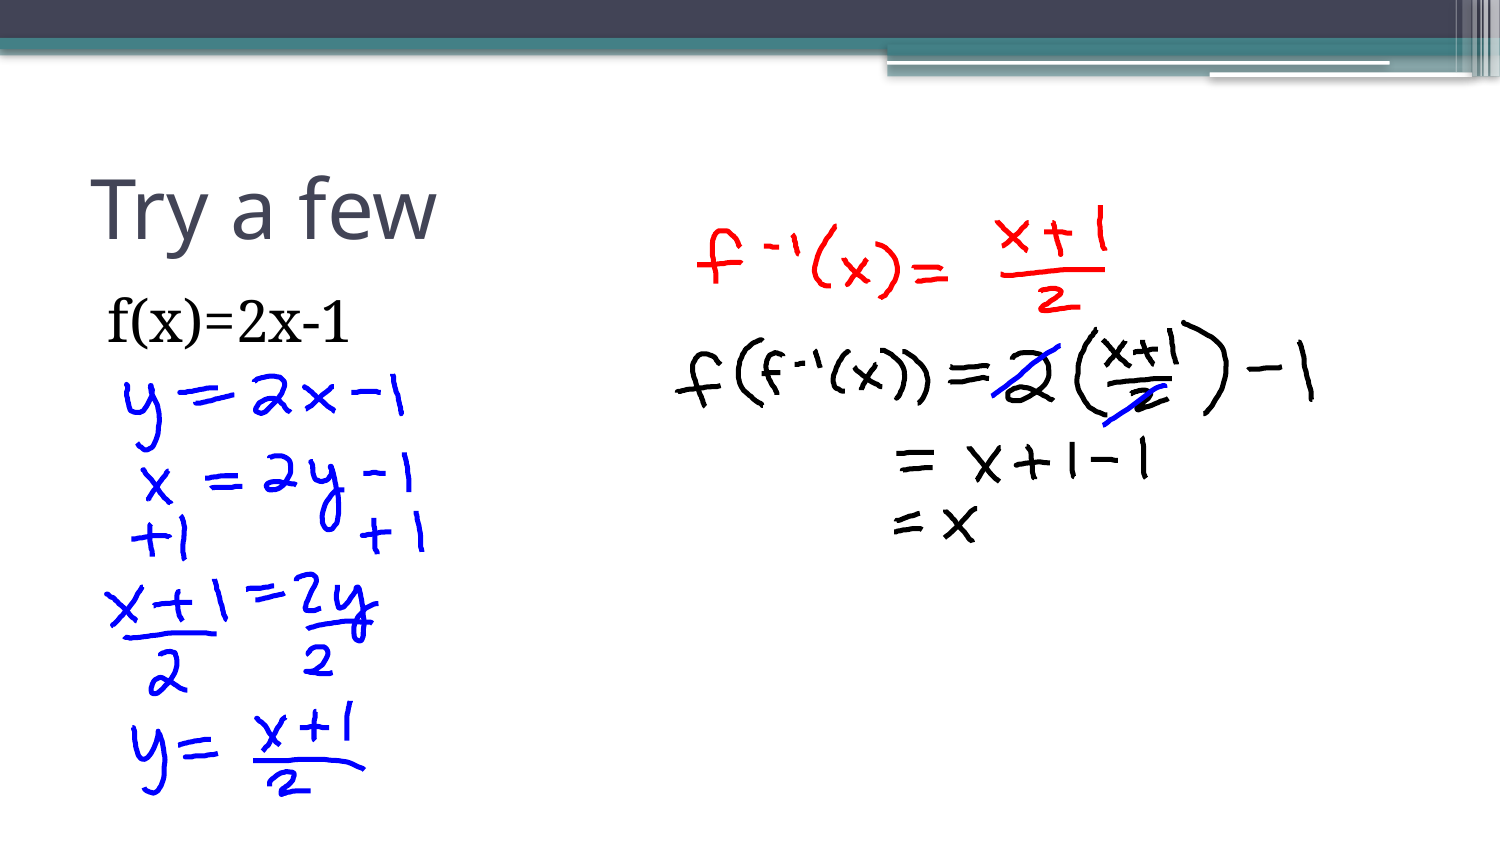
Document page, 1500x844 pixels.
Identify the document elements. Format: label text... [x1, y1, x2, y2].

text_box [813, 349, 821, 369]
text_box [149, 523, 154, 557]
text_box [316, 725, 330, 729]
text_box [893, 436, 1147, 543]
text_box [179, 387, 218, 394]
text_box [853, 366, 867, 379]
text_box [295, 573, 322, 612]
text_box [1000, 268, 1105, 277]
text_box [1076, 328, 1108, 416]
text_box [697, 261, 743, 266]
text_box [147, 470, 169, 501]
text_box [319, 399, 336, 413]
text_box [1011, 351, 1043, 370]
text_box [255, 592, 286, 601]
text_box [306, 620, 374, 630]
text_box [142, 469, 157, 486]
text_box [1102, 339, 1116, 354]
text_box [372, 517, 376, 532]
text_box [1107, 377, 1172, 386]
text_box [1098, 205, 1106, 251]
text_box [176, 590, 184, 622]
text_box [111, 586, 143, 627]
text_box [273, 737, 281, 746]
text_box [150, 650, 188, 695]
text_box [766, 374, 781, 395]
text_box [351, 390, 381, 394]
text_box [303, 385, 318, 399]
text_box [1013, 237, 1028, 252]
text_box [868, 377, 883, 388]
text_box [255, 717, 272, 736]
text_box [305, 646, 333, 675]
text_box [194, 394, 235, 404]
text_box [761, 371, 781, 375]
text_box [711, 230, 742, 263]
text_box [123, 632, 217, 639]
text_box [765, 351, 784, 372]
text_box [860, 363, 877, 391]
text_box [152, 534, 171, 539]
text_box [1135, 396, 1169, 411]
text_box [950, 364, 990, 369]
text_box [265, 455, 297, 491]
text_box [737, 339, 764, 407]
text_box [178, 738, 211, 746]
text_box [210, 485, 243, 490]
text_box [902, 350, 929, 404]
text_box [1039, 287, 1081, 312]
text_box [1133, 350, 1144, 354]
text_box [991, 344, 1061, 397]
text_box [1168, 328, 1178, 365]
text_box [1001, 221, 1029, 247]
text_box [346, 700, 352, 741]
text_box [676, 384, 721, 393]
text_box [846, 258, 868, 286]
text_box [915, 278, 948, 282]
text_box [1130, 389, 1150, 396]
text_box [153, 601, 176, 607]
text_box [246, 585, 275, 591]
text_box [157, 487, 172, 505]
title Try a few [74, 140, 1426, 273]
text_box [1102, 384, 1166, 426]
text_box [791, 233, 800, 255]
text_box [335, 584, 379, 621]
list f(x)=2x-1 [74, 276, 1426, 809]
text_box [875, 243, 899, 300]
text_box [310, 460, 345, 531]
text_box [713, 264, 730, 284]
text_box [305, 385, 334, 410]
text_box [856, 273, 870, 283]
text_box [184, 752, 219, 758]
text_box [1182, 321, 1227, 415]
text_box [353, 625, 365, 642]
text_box [125, 383, 161, 451]
text_box [1052, 221, 1062, 253]
text_box [1298, 341, 1313, 401]
text_box [1007, 358, 1054, 402]
text_box [949, 376, 990, 384]
text_box [313, 710, 317, 742]
text_box [843, 257, 857, 273]
text_box [261, 716, 286, 752]
text_box [131, 535, 149, 540]
text_box [361, 531, 392, 537]
text_box [1141, 339, 1155, 366]
text_box [205, 474, 238, 479]
text_box [253, 758, 365, 771]
text_box [268, 770, 311, 796]
text_box [132, 726, 166, 794]
text_box [1116, 354, 1132, 368]
text_box [794, 362, 806, 366]
text_box [832, 350, 850, 393]
text_box [374, 535, 379, 555]
text_box [913, 266, 943, 271]
text_box [213, 578, 228, 621]
text_box [127, 611, 138, 622]
text_box [691, 353, 722, 387]
text_box [1247, 365, 1283, 371]
text_box [1104, 341, 1126, 367]
text_box [415, 510, 423, 552]
text_box [880, 349, 906, 399]
text_box [391, 373, 403, 415]
text_box [697, 388, 713, 408]
text_box [363, 471, 386, 475]
text_box [253, 375, 292, 415]
text_box [813, 225, 837, 287]
text_box [299, 725, 313, 729]
text_box [179, 515, 186, 561]
text_box [403, 452, 410, 493]
text_box [105, 593, 126, 610]
